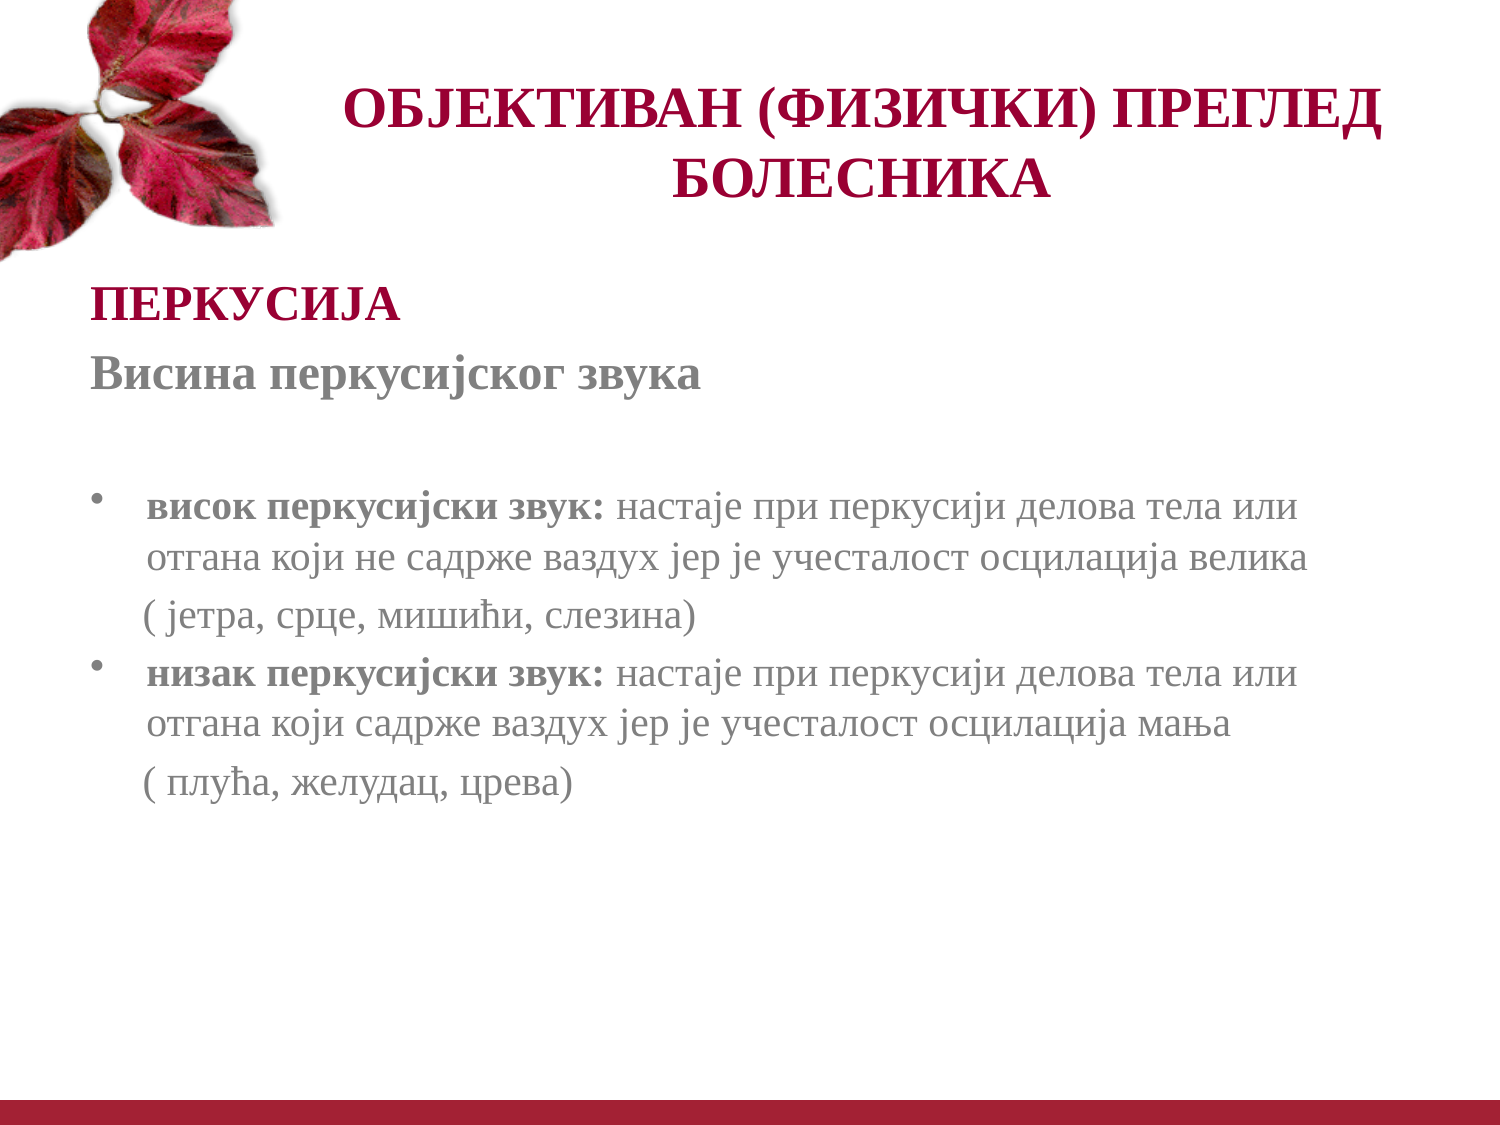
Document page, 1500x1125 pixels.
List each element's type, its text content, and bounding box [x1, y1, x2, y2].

picture [0, 0, 295, 273]
title ОБЈЕКТИВАН (ФИЗИЧКИ) ПРЕГЛЕД БОЛЕСНИКА [289, 44, 1436, 233]
list ПЕРКУСИЈА Висина перкусијског звука висок перкусијски звук: настаје при перкусији делова тела или отгана који не садрже ваздух јер је учесталост осцилација велика ( јетра, срце, мишићи, слезина) низак перкусијски звук: настаје при перкусији делова тела или отгана који садрже ваздух јер је учесталост осцилација мања ( плућа, желудац, црева) [74, 262, 1426, 1006]
